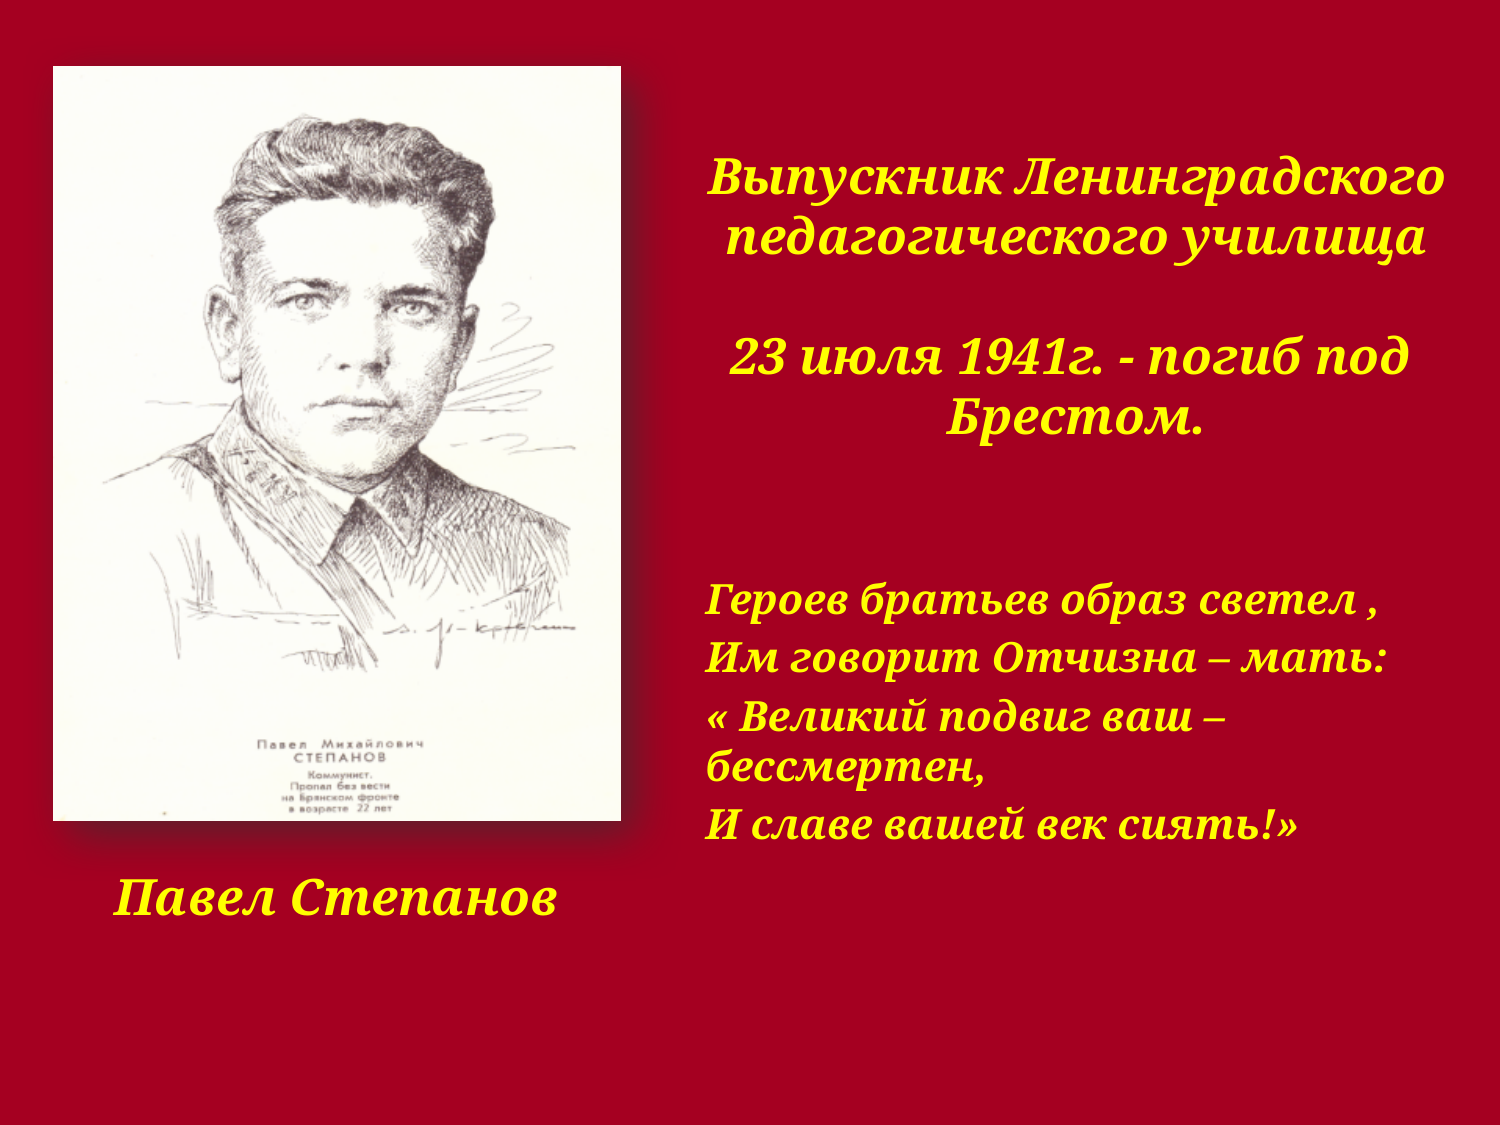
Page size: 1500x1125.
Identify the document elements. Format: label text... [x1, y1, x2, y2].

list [52, 66, 621, 821]
text_box Выпускник Ленинградского педагогического училища 23 июля 1941г. - погиб под Брестом. Героев братьев образ светел , Им говорит Отчизна – мать: « Великий подвиг ваш – бессмертен, И славе вашей век сиять!» [690, 137, 1464, 921]
text_box Павел Степанов [64, 857, 609, 988]
